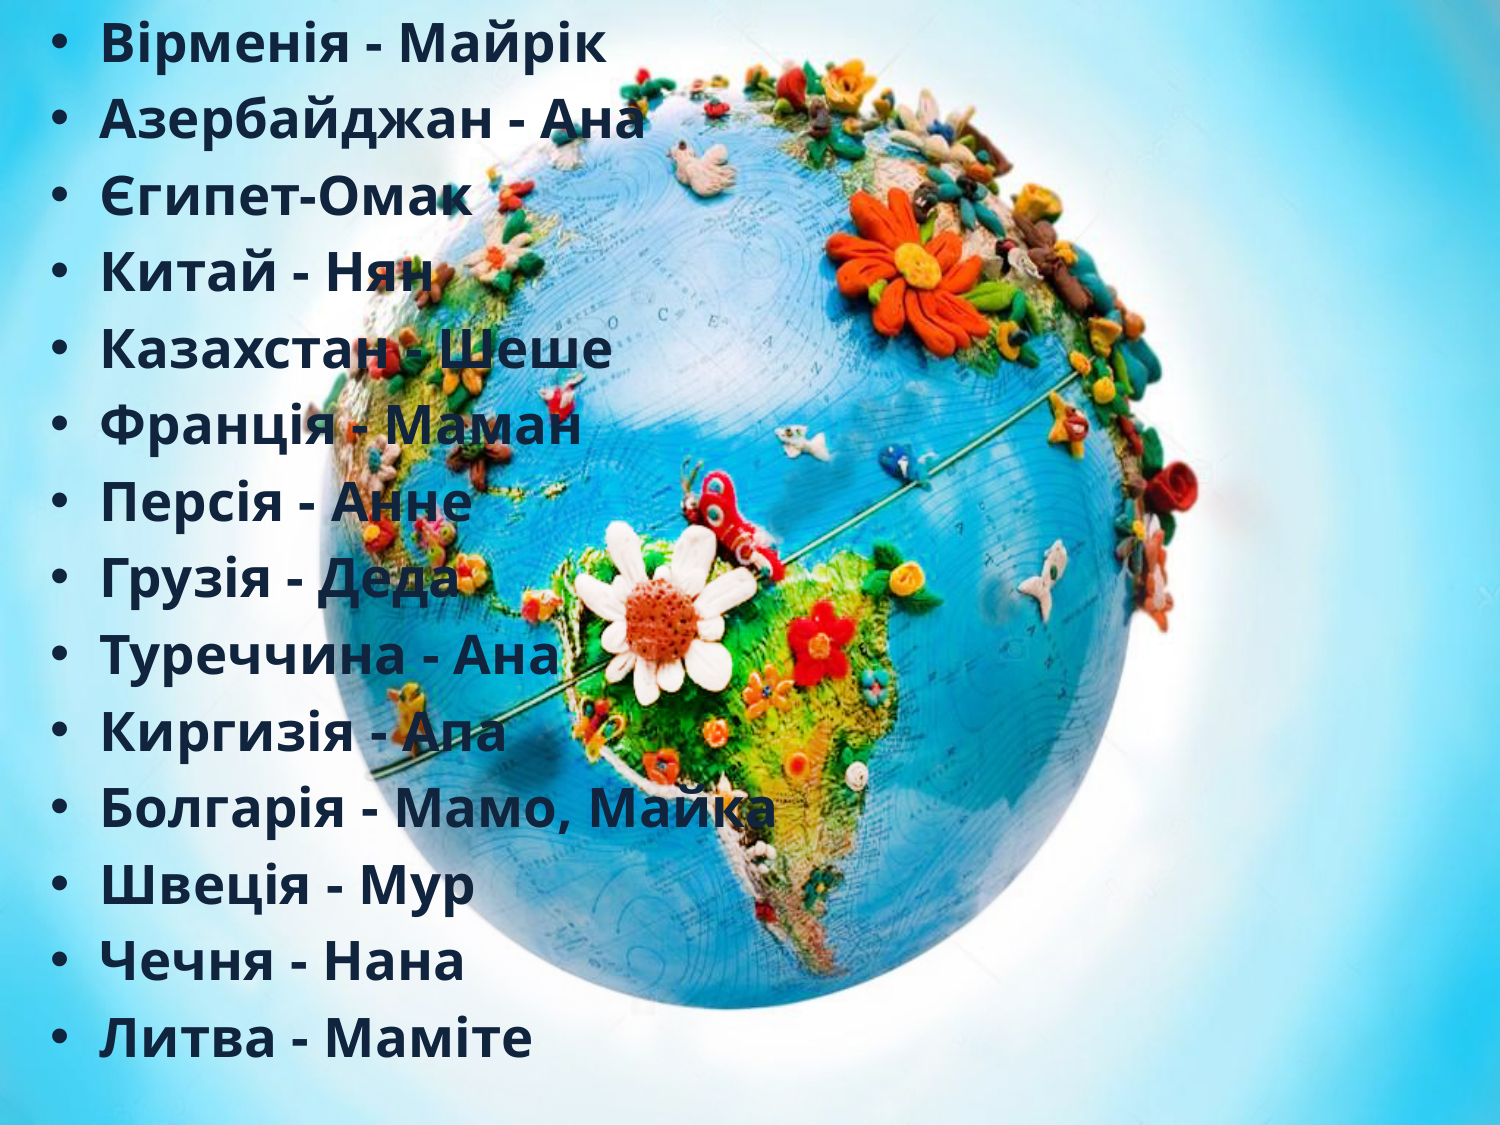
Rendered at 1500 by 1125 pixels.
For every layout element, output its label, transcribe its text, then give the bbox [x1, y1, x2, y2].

picture [0, 0, 1500, 1125]
list Вірменія - Майрік Азербайджан - Ана Єгипет-Омак Китай - Нян Казахстан - Шеше Франція - Маман Персія - Анне Грузія - Деда Туреччина - Ана Киргизія - Апа Болгарія - Мамо, Майка Швеція - Мур Чечня - Нана Литва - Маміте [35, 0, 1500, 1079]
